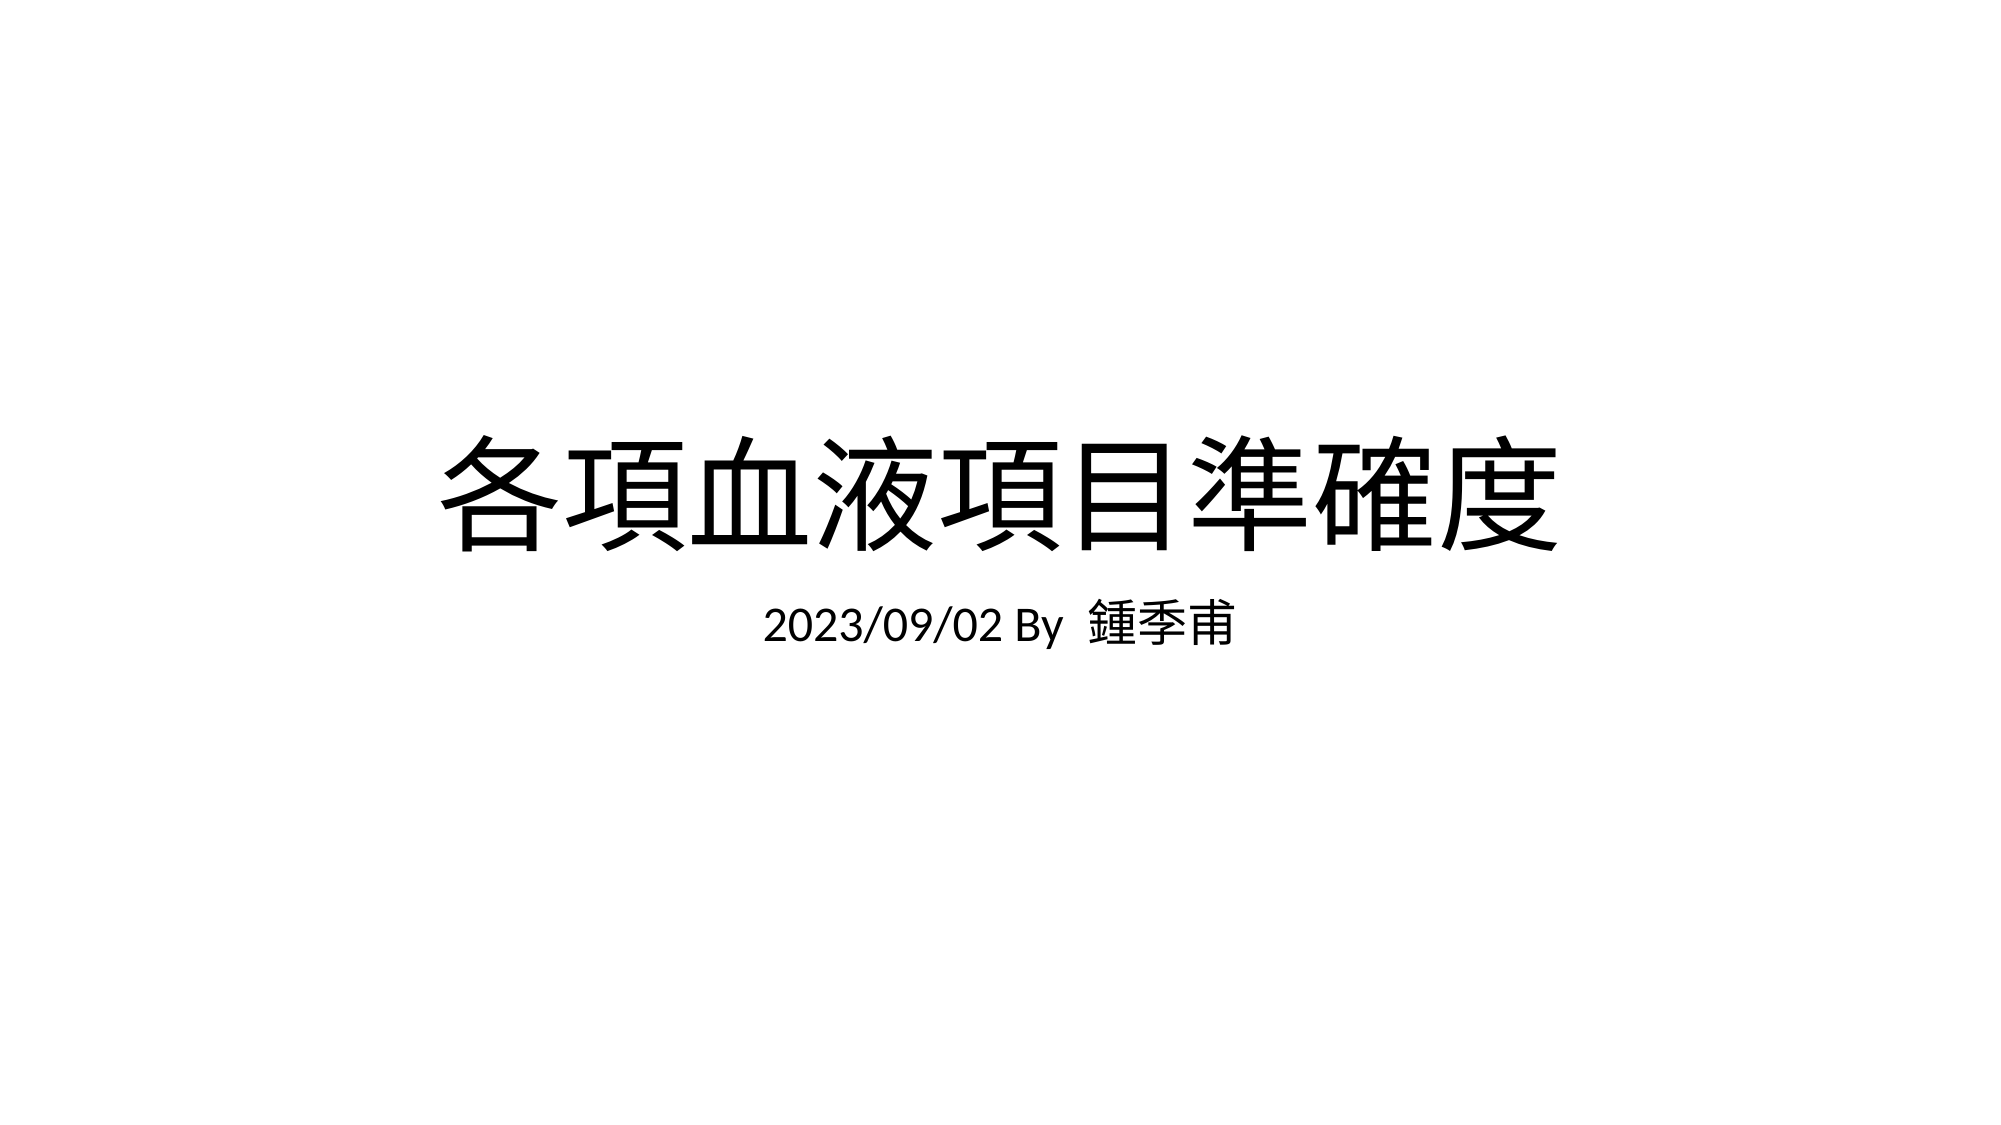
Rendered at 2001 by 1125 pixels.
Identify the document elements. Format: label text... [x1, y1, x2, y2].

subtitle 2023/09/02 By 鍾季甫 [249, 590, 1750, 662]
title 各項血液項目準確度 [249, 184, 1750, 576]
